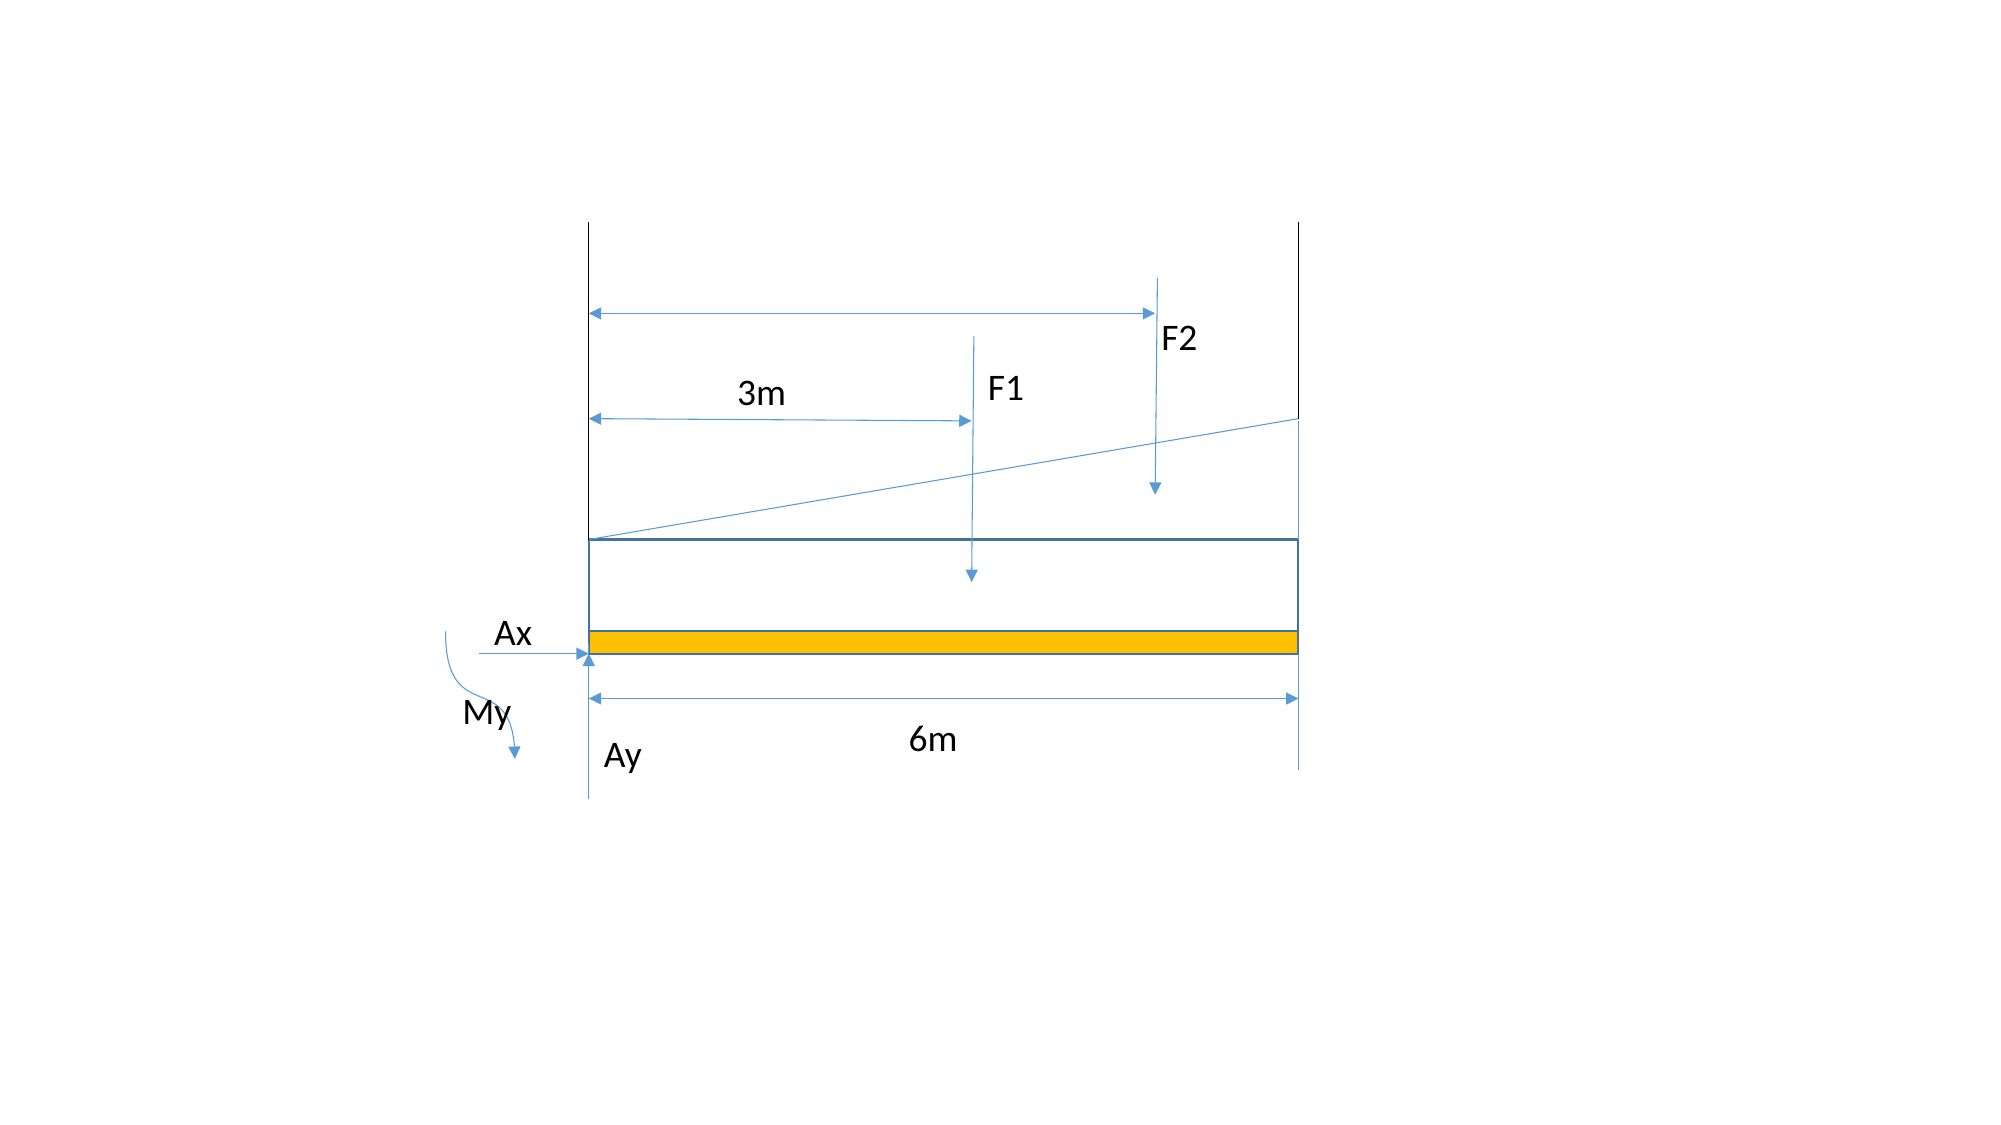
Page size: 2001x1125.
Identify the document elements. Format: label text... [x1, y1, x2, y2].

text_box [416, 660, 544, 730]
text_box F2 [1158, 305, 1213, 366]
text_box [974, 418, 1299, 540]
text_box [589, 421, 971, 540]
text_box Ax [479, 654, 548, 661]
text_box 3m [722, 360, 801, 418]
text_box Ay [589, 723, 657, 783]
text_box F1 [974, 355, 1040, 416]
text_box F2 [1146, 314, 1155, 366]
text_box [588, 540, 1299, 632]
text_box 6m [893, 706, 1052, 766]
text_box Ax [479, 601, 548, 653]
text_box F2 [1146, 305, 1155, 313]
text_box My [447, 730, 527, 740]
text_box [588, 632, 1299, 655]
